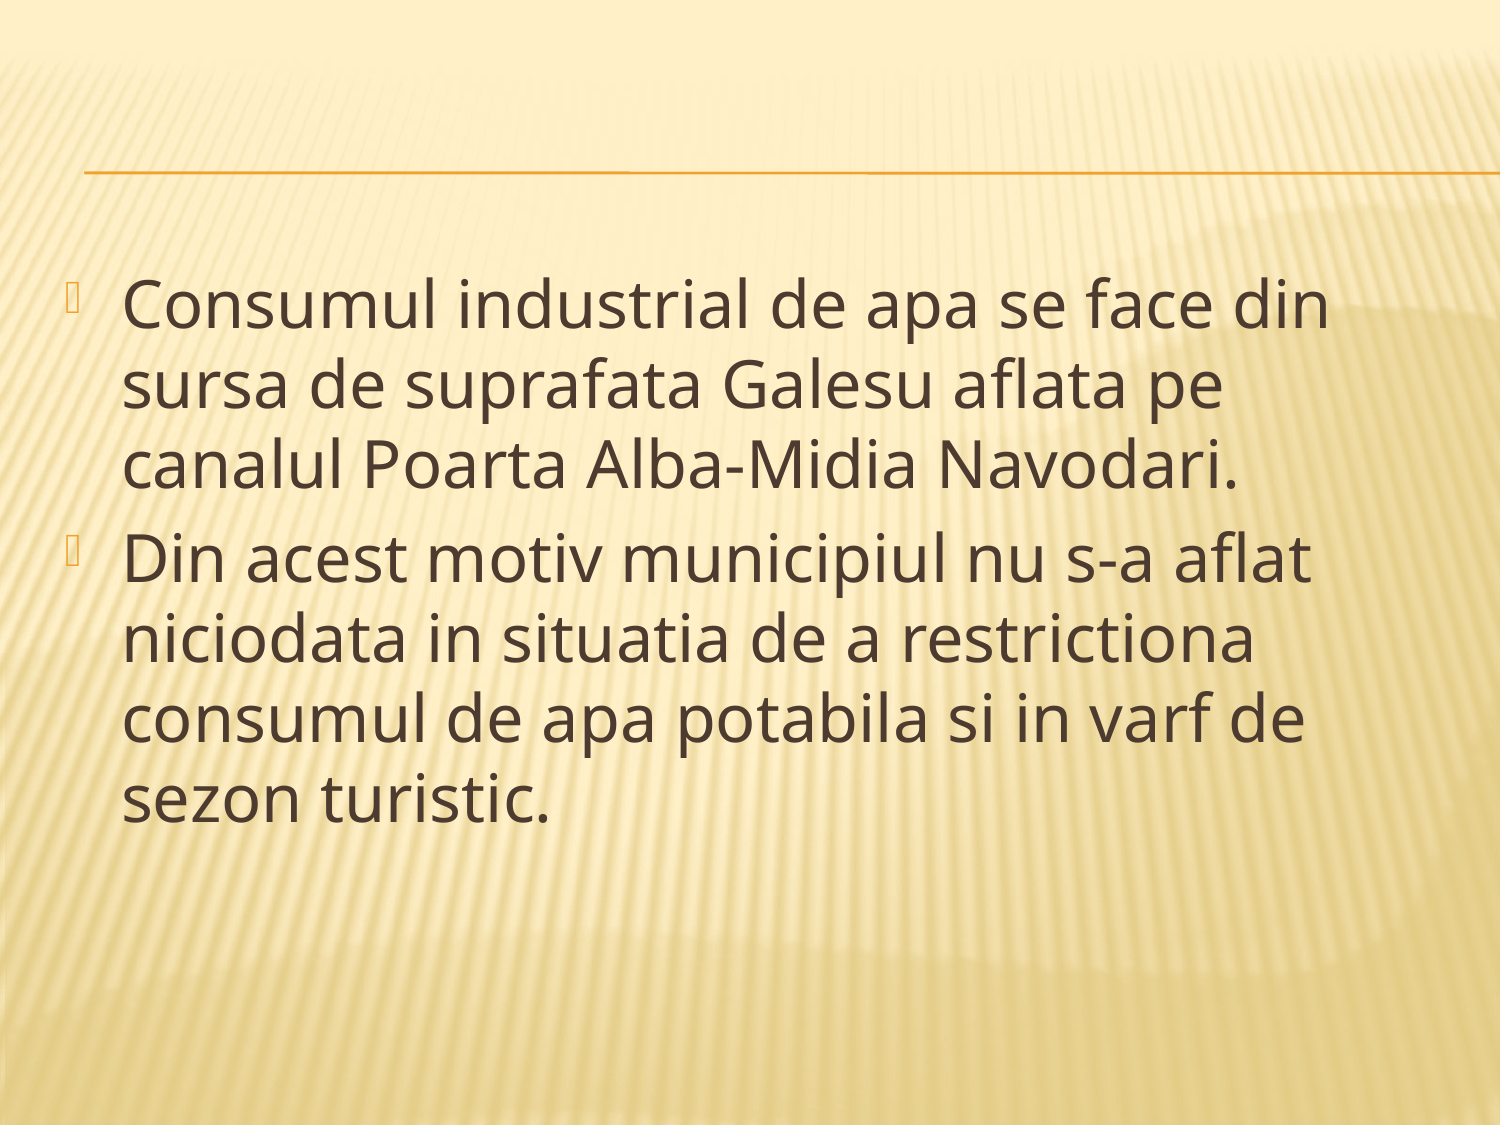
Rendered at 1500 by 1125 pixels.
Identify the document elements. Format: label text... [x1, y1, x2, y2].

list Consumul industrial de apa se face din sursa de suprafata Galesu aflata pe canalul Poarta Alba-Midia Navodari. Din acest motiv municipiul nu s-a aflat niciodata in situatia de a restrictiona consumul de apa potabila si in varf de sezon turistic. [50, 254, 1475, 998]
